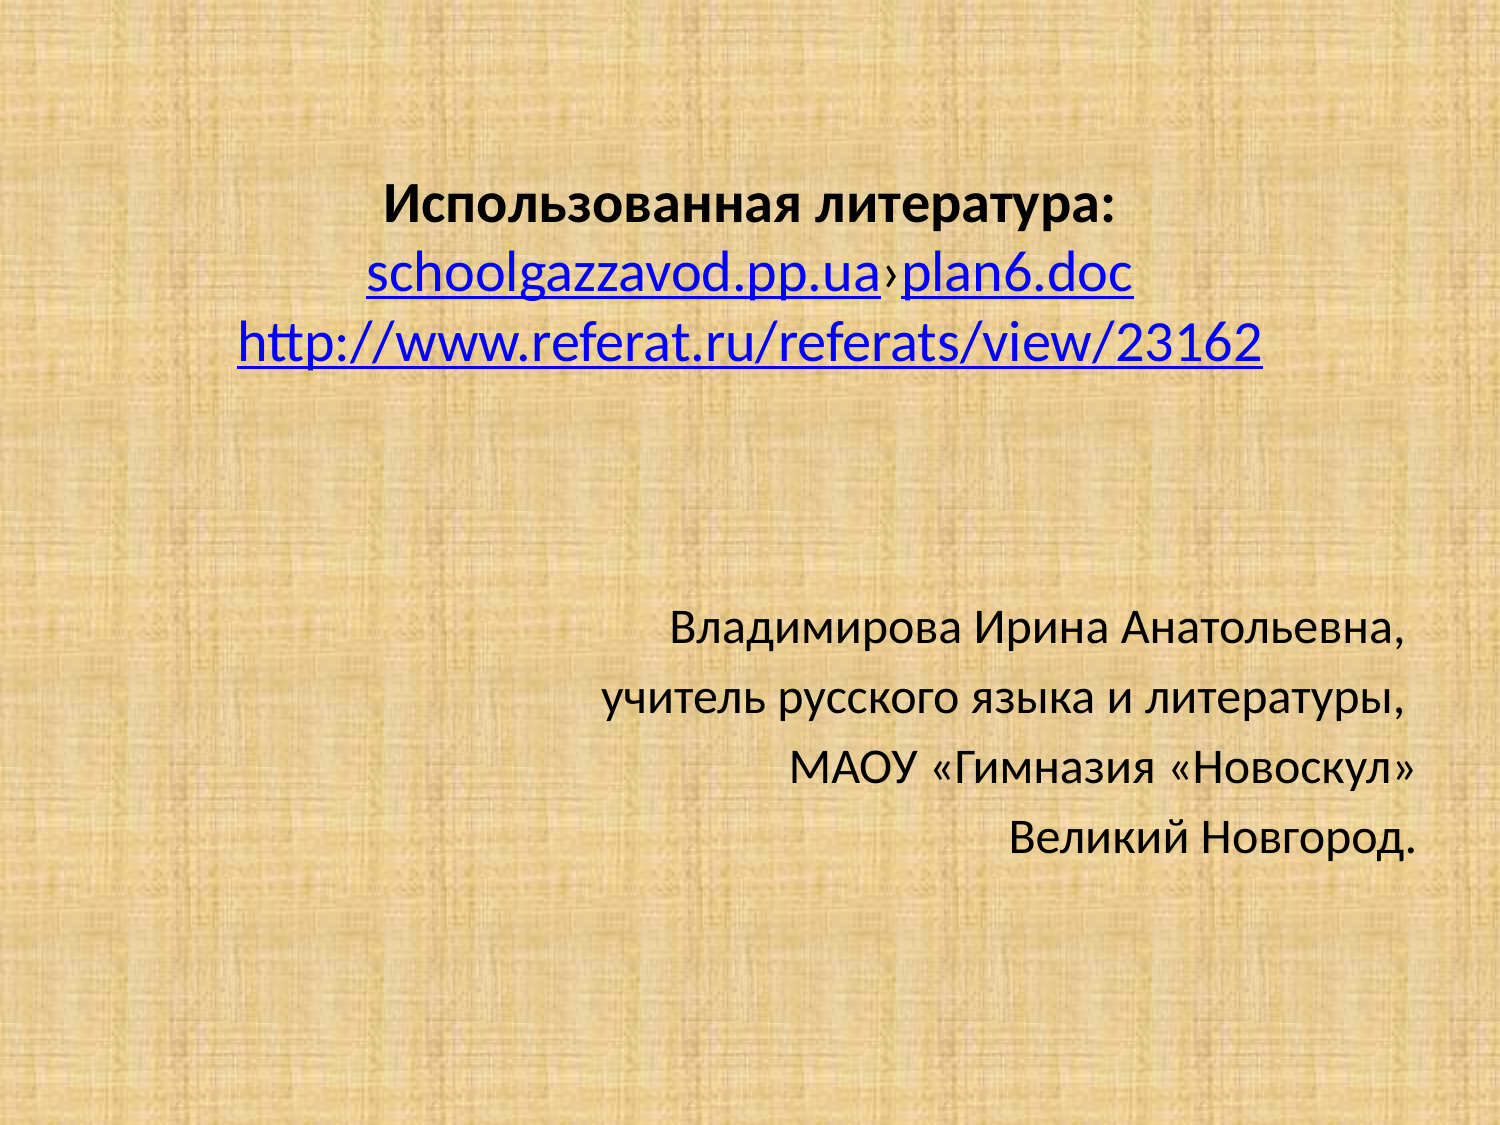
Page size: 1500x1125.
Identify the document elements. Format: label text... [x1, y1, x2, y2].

picture [0, 0, 1500, 1125]
list Владимирова Ирина Анатольевна, учитель русского языка и литературы, МАОУ «Гимназия «Новоскул» Великий Новгород. [82, 585, 1432, 1076]
title Использованная литература: schoolgazzavod.pp.ua›plan6.doc http://www.referat.ru/referats/view/23162 [75, 45, 1425, 493]
